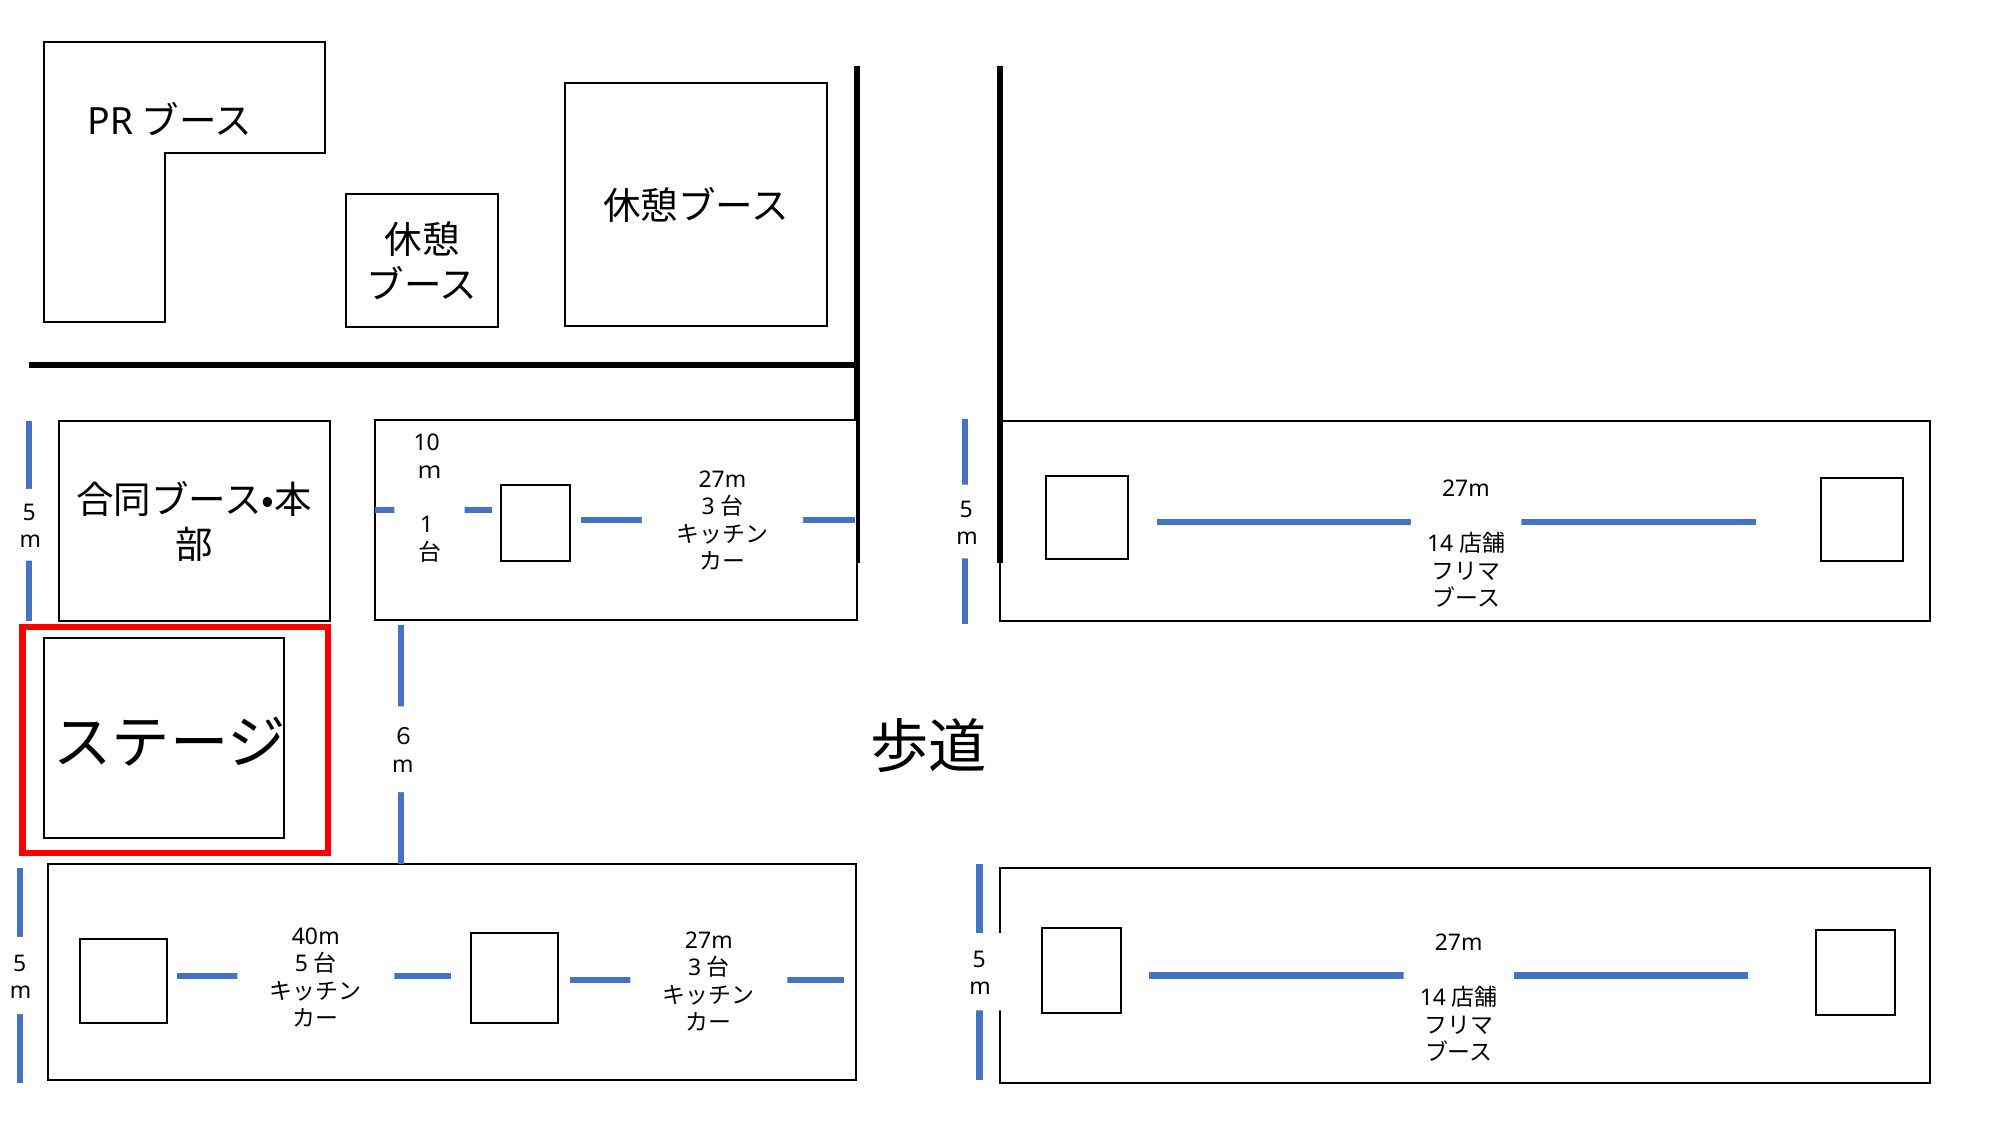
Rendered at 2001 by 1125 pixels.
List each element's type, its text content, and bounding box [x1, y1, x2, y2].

text_box [761, 419, 858, 621]
text_box ステージ [39, 698, 301, 783]
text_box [390, 451, 477, 569]
text_box [43, 637, 285, 698]
text_box 歩道 [856, 701, 1003, 787]
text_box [1413, 243, 1500, 842]
text_box [1815, 929, 1896, 1016]
text_box 休憩ブース [564, 82, 828, 327]
text_box PRブース [72, 89, 268, 149]
text_box [79, 938, 168, 1024]
text_box 合同ブース・本部 [58, 420, 331, 622]
text_box [999, 867, 1405, 1084]
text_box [941, 418, 991, 625]
text_box [43, 41, 326, 323]
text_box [954, 864, 1004, 1080]
text_box [47, 863, 271, 1081]
text_box [750, 863, 857, 1081]
text_box [500, 484, 571, 562]
text_box [357, 863, 664, 1081]
text_box [470, 932, 559, 1024]
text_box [4, 420, 54, 621]
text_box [1405, 696, 1492, 1125]
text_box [271, 839, 357, 1114]
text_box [377, 624, 427, 865]
text_box 休憩ブース [345, 193, 499, 328]
text_box [1820, 477, 1904, 562]
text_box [676, 382, 761, 657]
text_box [22, 626, 329, 854]
text_box [1500, 420, 1931, 622]
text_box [664, 843, 750, 1118]
text_box [1041, 927, 1122, 1014]
text_box [999, 420, 1413, 622]
text_box [1045, 475, 1129, 560]
text_box [374, 419, 676, 621]
text_box [1492, 867, 1931, 1084]
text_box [0, 867, 45, 1084]
text_box [43, 783, 285, 839]
